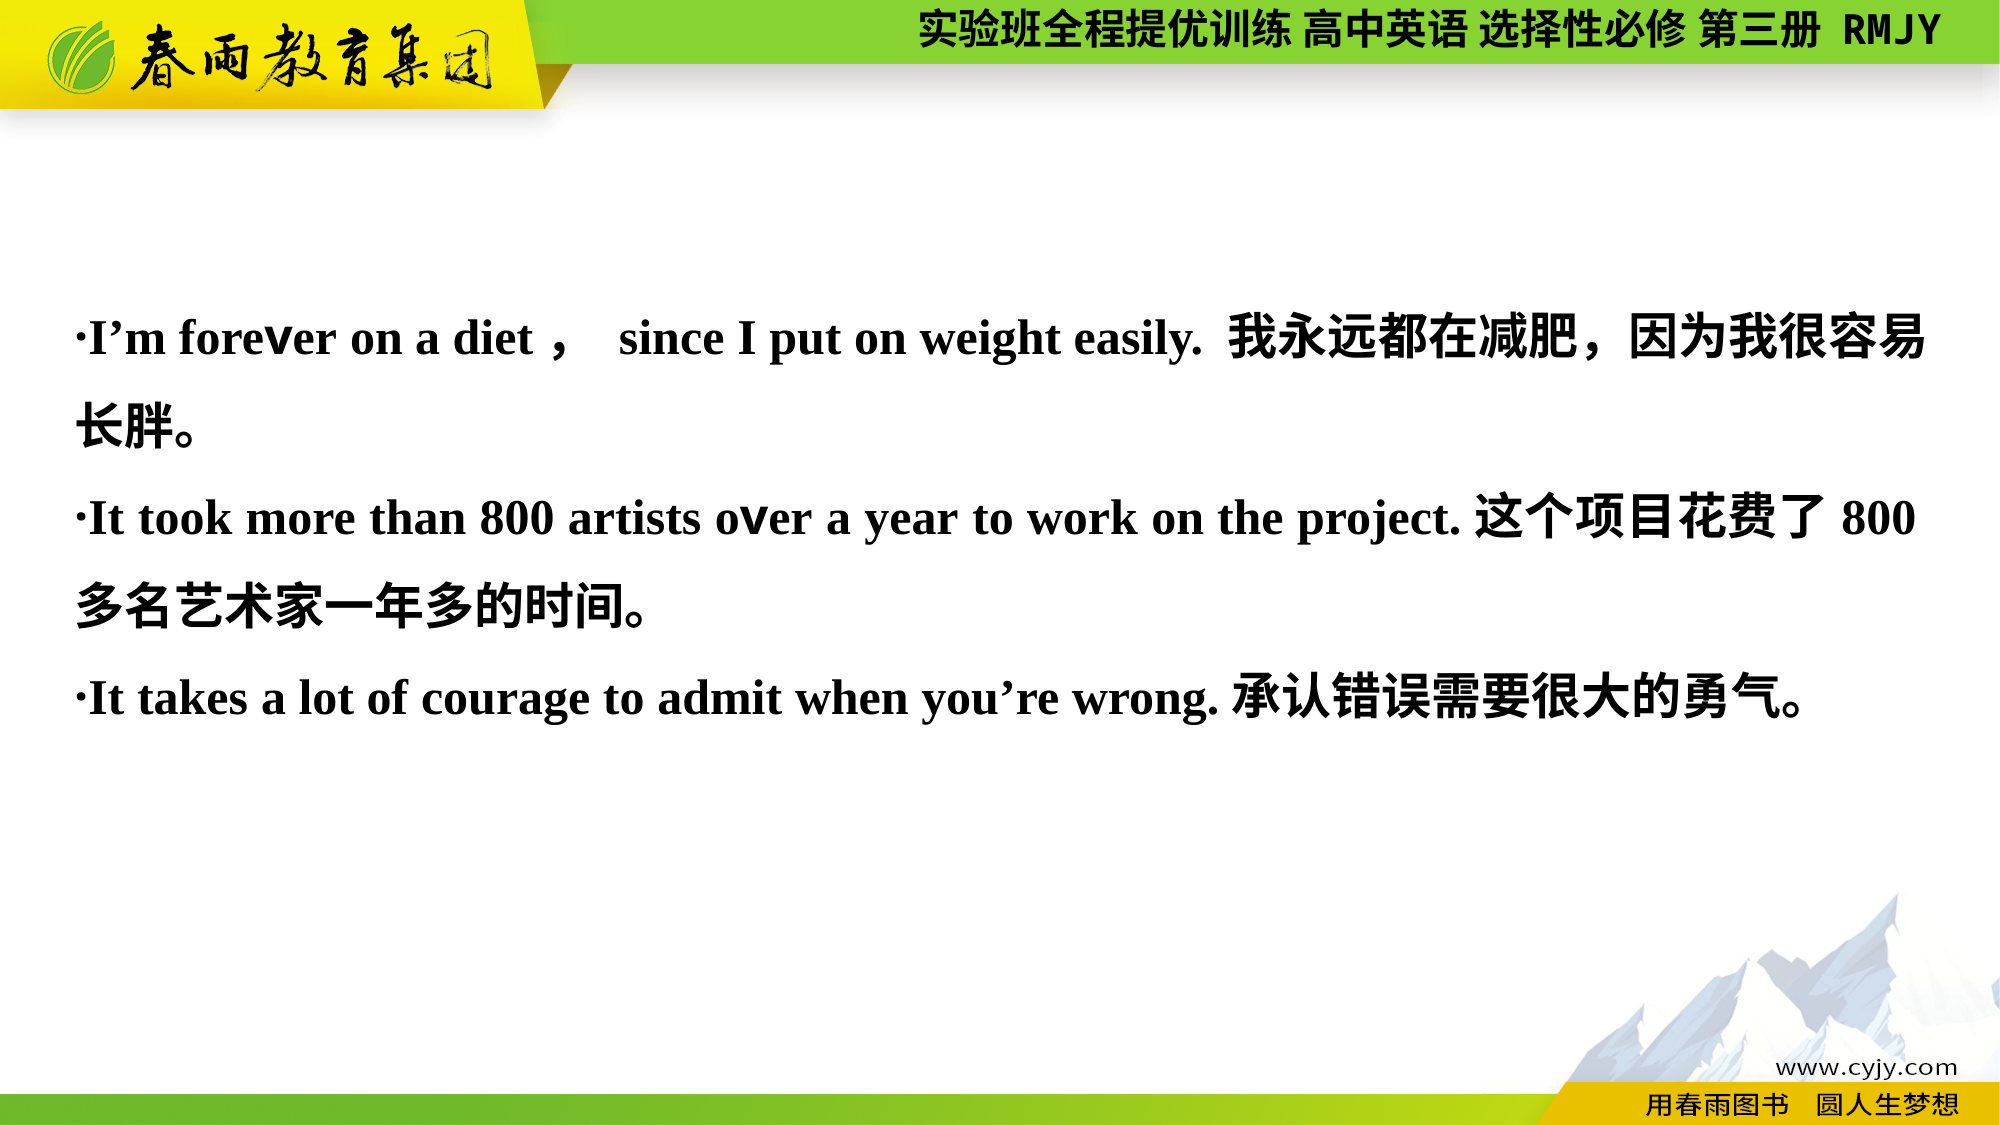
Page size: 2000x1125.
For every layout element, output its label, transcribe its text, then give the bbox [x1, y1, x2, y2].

picture [0, 0, 2000, 1125]
list ·I’m forever on a diet， since I put on weight easily. 我永远都在减肥，因为我很容易长胖。 ·It took more than 800 artists over a year to work on the project.这个项目花费了800多名艺术家一年多的时间。 ·It takes a lot of courage to admit when you’re wrong.承认错误需要很大的勇气。 [59, 267, 1944, 737]
